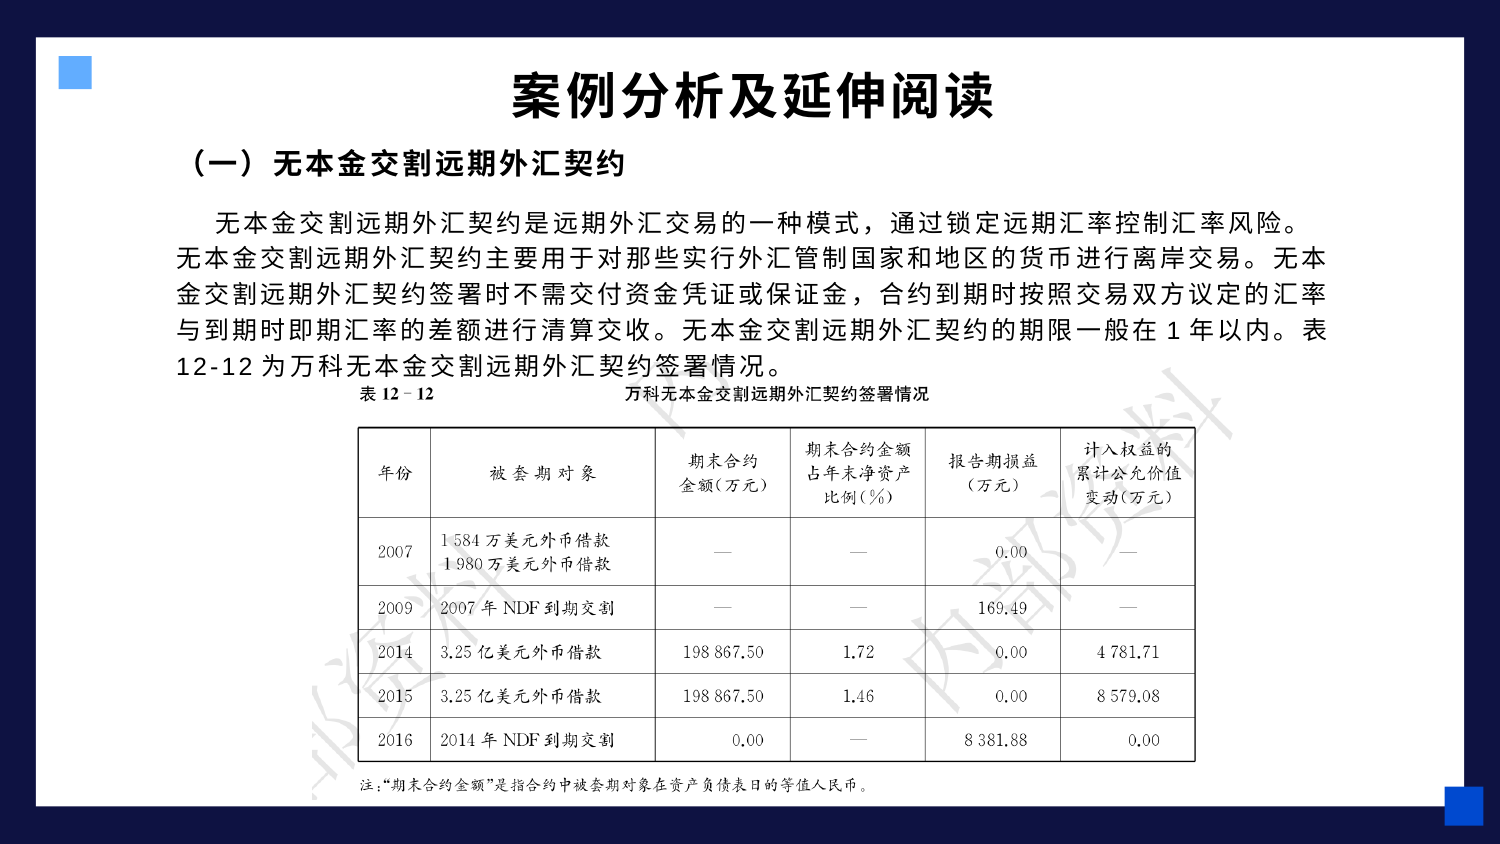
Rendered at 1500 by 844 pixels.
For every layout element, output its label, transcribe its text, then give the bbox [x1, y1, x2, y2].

picture [312, 362, 1234, 800]
title 案例分析及延伸阅读 [159, 43, 1344, 133]
list （一）无本金交割远期外汇契约 无本金交割远期外汇契约是远期外汇交易的一种模式，通过锁定远期汇率控制汇率风险。无本金交割远期外汇契约主要用于对那些实行外汇管制国家和地区的货币进行离岸交易。无本金交割远期外汇契约签署时不需交付资金凭证或保证金，合约到期时按照交易双方议定的汇率与到期时即期汇率的差额进行清算交收。无本金交割远期外汇契约的期限一般在1年以内。表12-12为万科无本金交割远期外汇契约签署情况。 [159, 138, 1344, 729]
